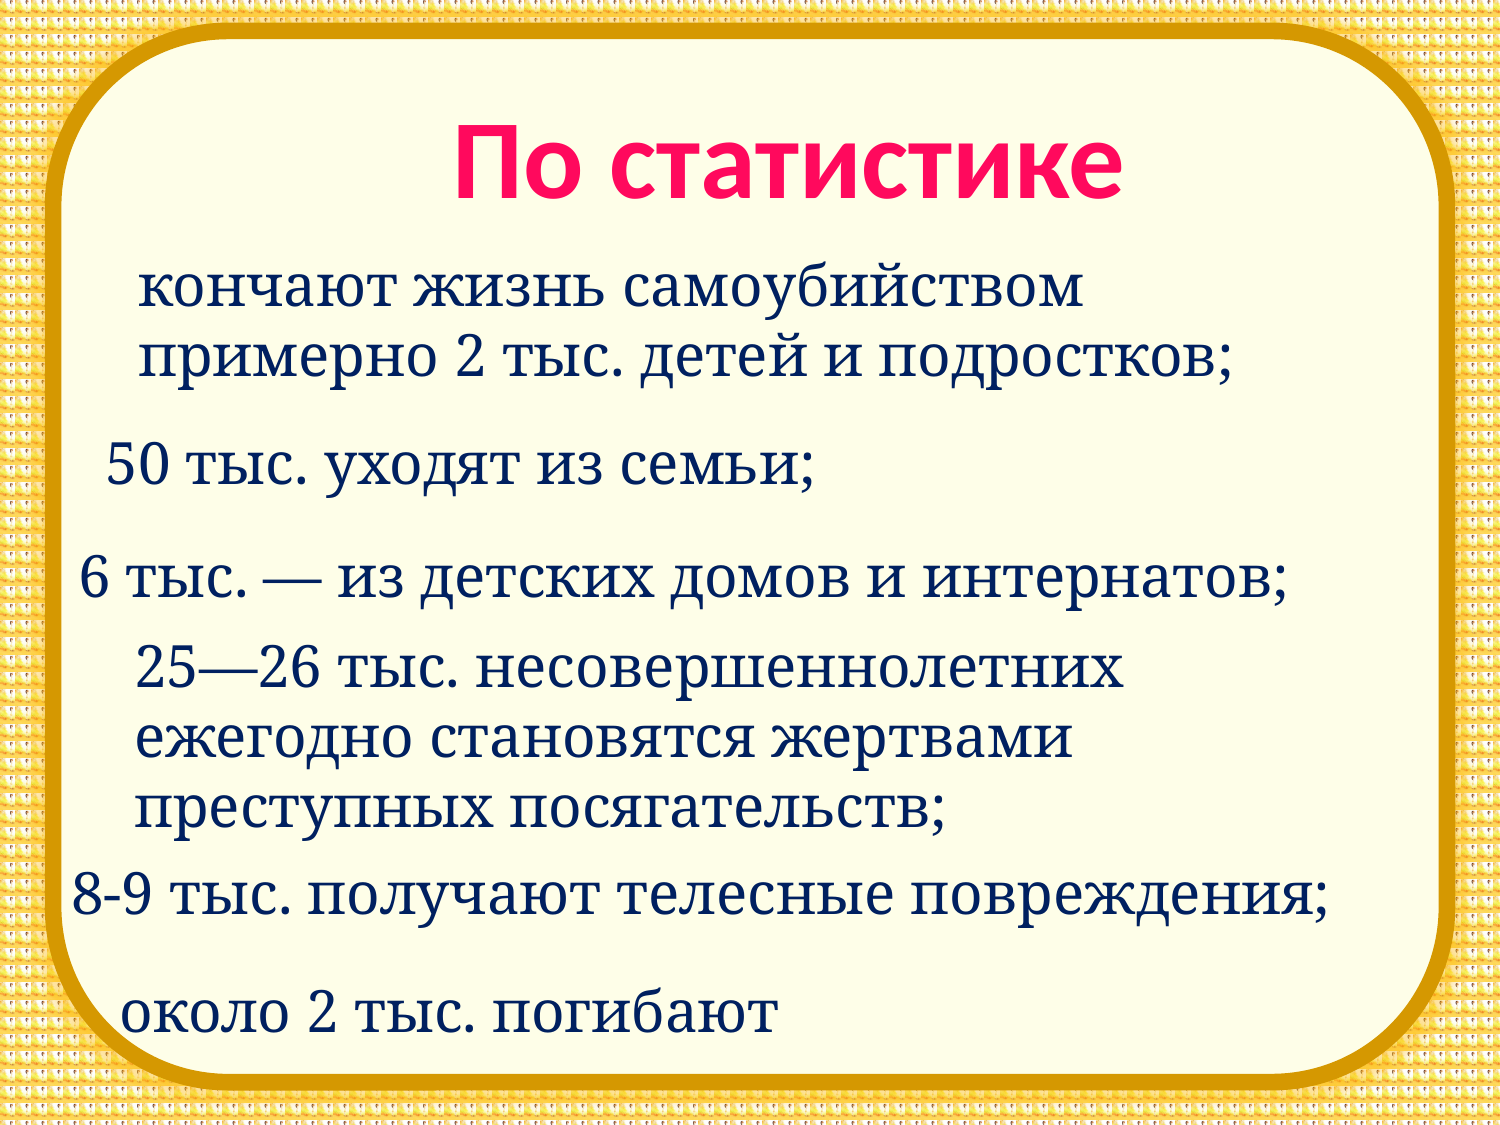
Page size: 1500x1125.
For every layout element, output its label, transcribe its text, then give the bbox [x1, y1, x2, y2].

text_box По статистике [412, 78, 1167, 229]
text_box кончают жизнь самоубийством примерно 2 тыс. детей и подростков; [123, 241, 1305, 396]
text_box около 2 тыс. погибают [105, 967, 795, 1052]
text_box 25—26 тыс. несовершеннолетних ежегодно становятся жертвами преступных посягательств; [119, 621, 1424, 847]
text_box 50 тыс. уходят из семьи; [91, 418, 832, 504]
text_box 6 тыс. — из детских домов и интернатов; [63, 531, 1305, 617]
text_box 8-9 тыс. получают телесные повреждения; [56, 848, 1346, 934]
picture [0, 0, 1500, 1125]
